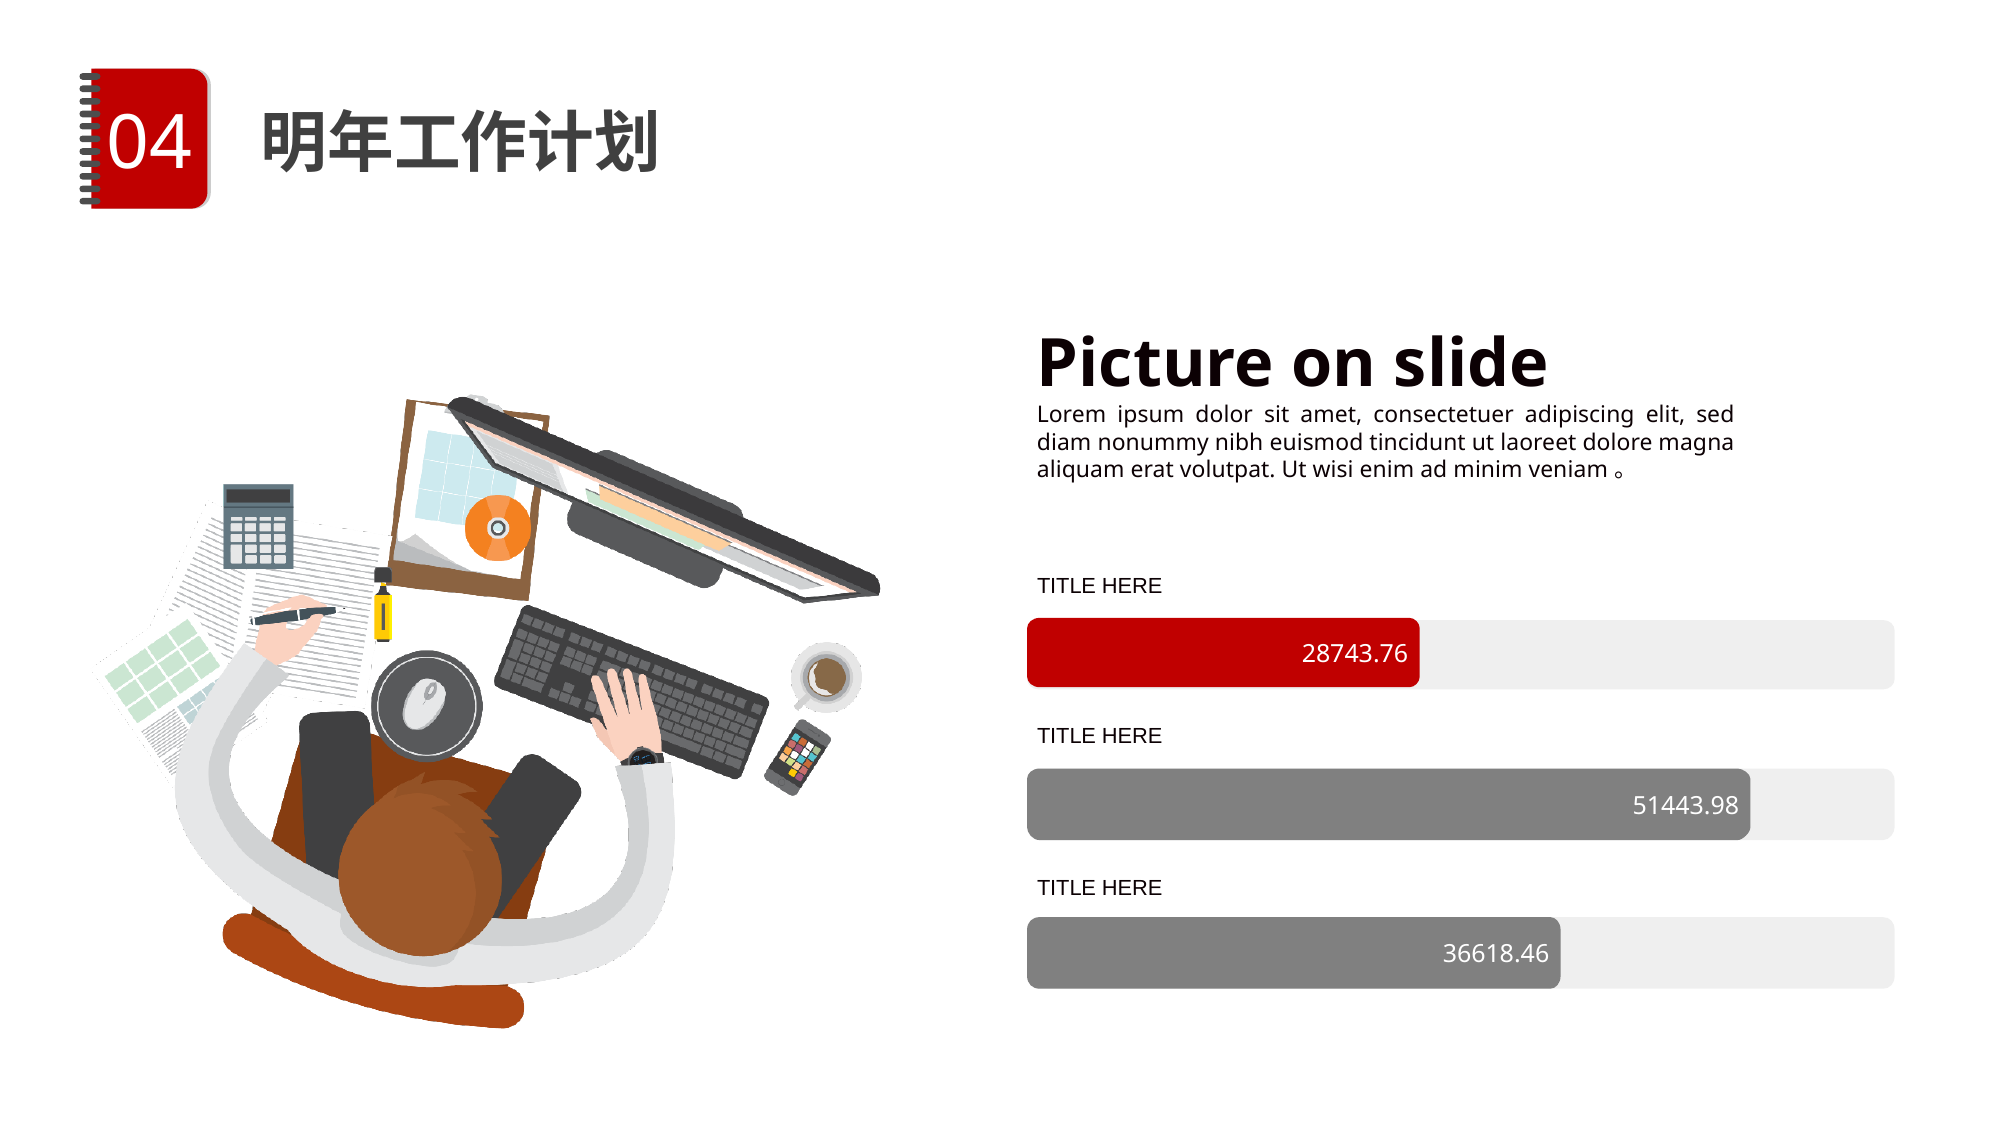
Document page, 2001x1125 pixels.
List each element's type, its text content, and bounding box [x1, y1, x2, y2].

text_box 36618.46 [1027, 917, 1561, 989]
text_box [79, 68, 211, 209]
text_box 51443.98 [1027, 768, 1751, 841]
text_box TITLE HERE [1022, 860, 1251, 900]
text_box [1739, 768, 1895, 841]
text_box TITLE HERE [1022, 558, 1251, 598]
picture [79, 375, 890, 1052]
text_box 明年工作计划 [246, 92, 677, 188]
text_box [1027, 620, 1895, 690]
text_box 28743.76 [1027, 617, 1420, 688]
text_box Lorem ipsum dolor sit amet, consectetuer adipiscing elit, sed diam nonummy nibh euismod tincidunt ut laoreet dolore magna aliquam erat volutpat. Ut wisi enim ad minim veniam。 [1022, 392, 1751, 490]
text_box TITLE HERE [1022, 708, 1341, 748]
text_box Picture on slide [1022, 272, 1823, 407]
text_box [1554, 917, 1895, 989]
